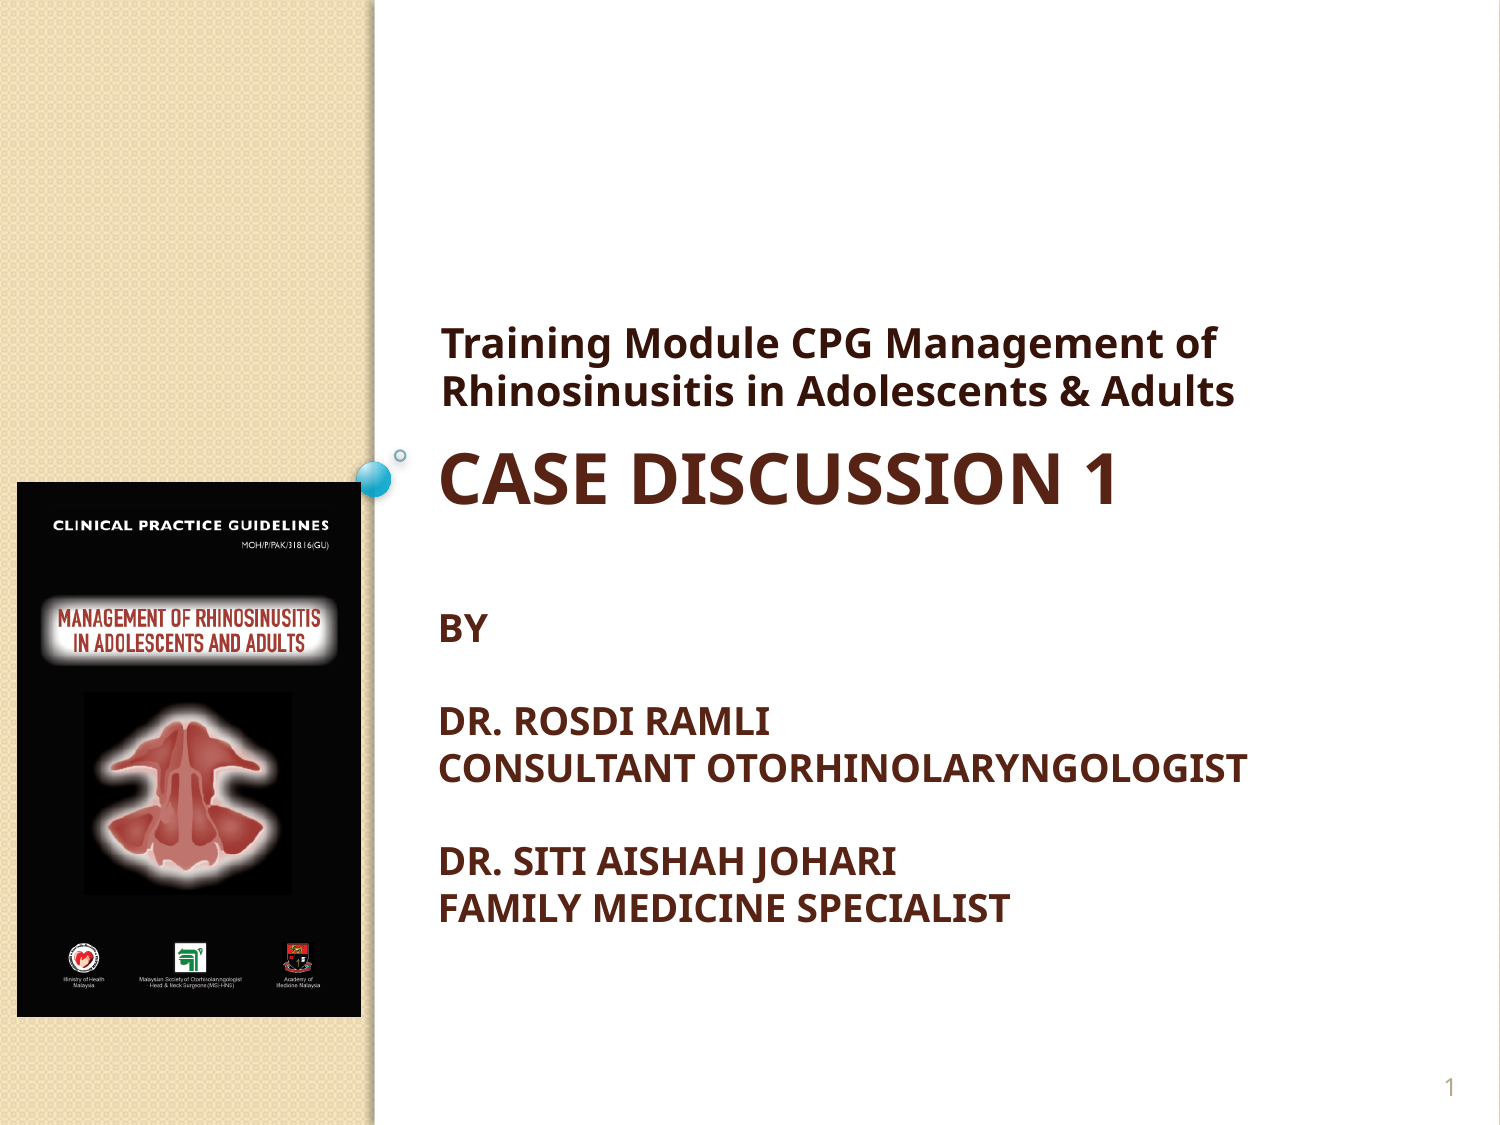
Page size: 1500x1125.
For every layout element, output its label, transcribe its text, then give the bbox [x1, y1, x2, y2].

list Training Module CPG Management of Rhinosinusitis in Adolescents & Adults [422, 174, 1473, 423]
picture [17, 482, 361, 1017]
picture [367, 489, 374, 495]
title CASE DISCUSSION 1 by DR. ROSDI RAMLI CONSULTANT OTORHINOLARYNGOLOGIST Dr. SITI AISHAH JOHARI FAMILY MEDICINE SPECIALIST [422, 426, 1473, 988]
slide_number 1 [1413, 1034, 1488, 1113]
